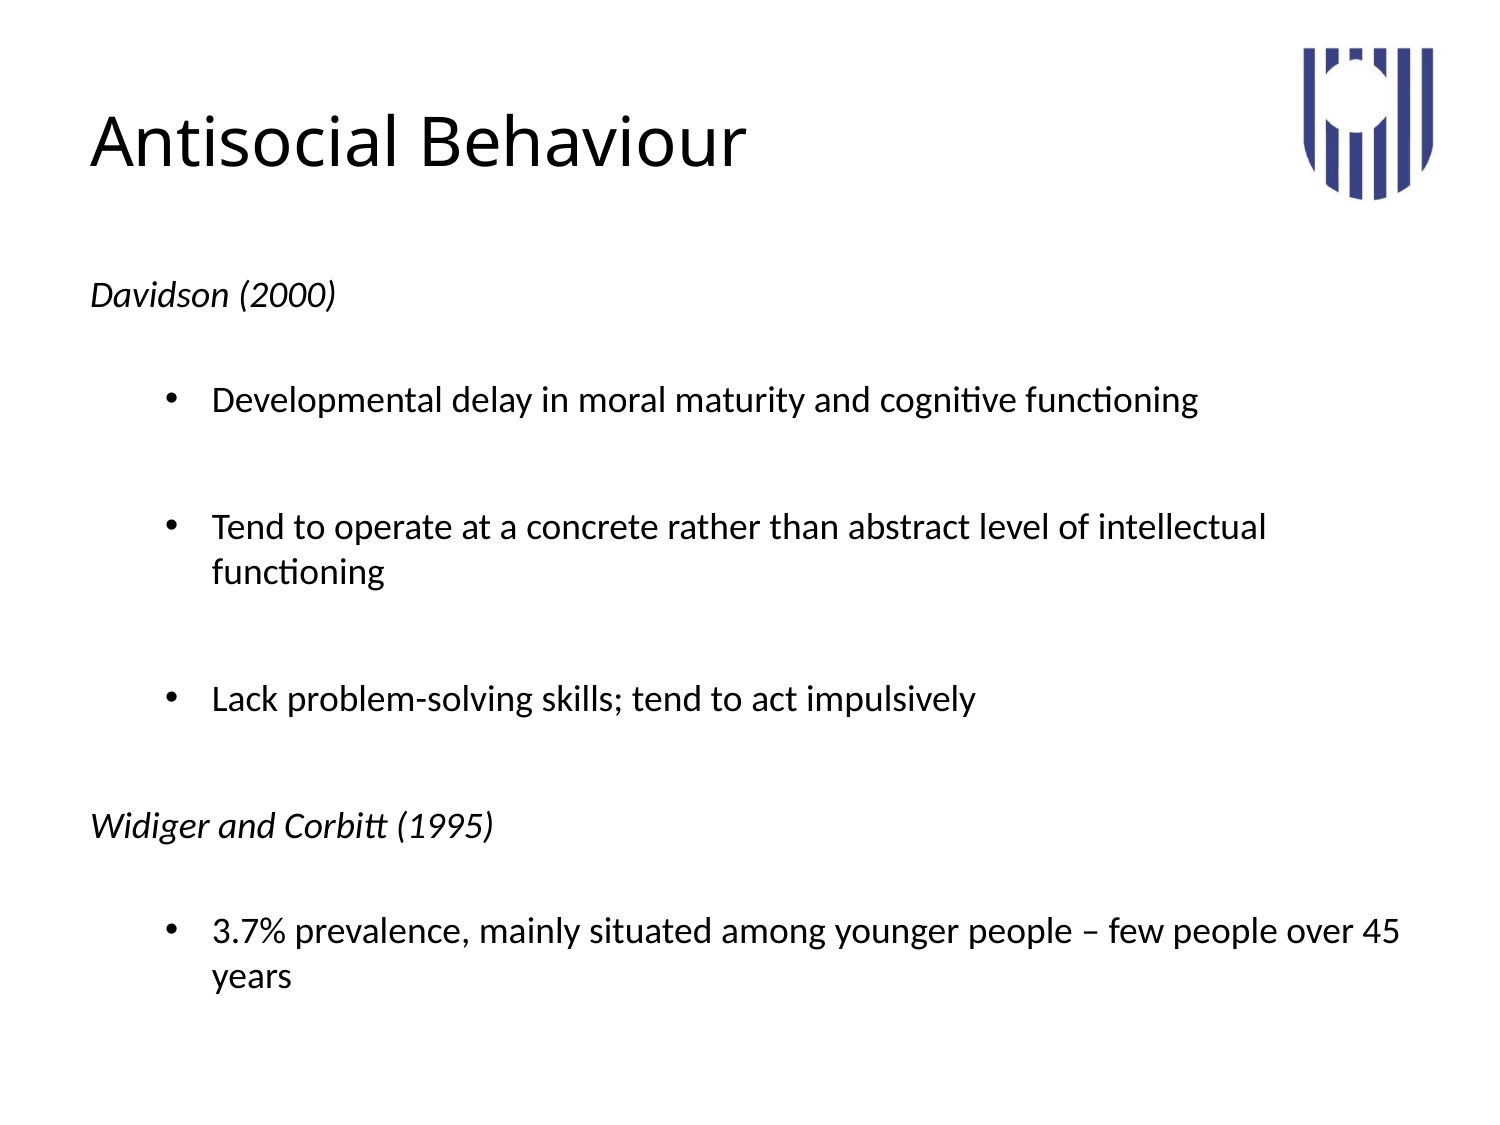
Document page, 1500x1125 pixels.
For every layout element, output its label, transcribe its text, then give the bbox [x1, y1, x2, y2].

picture [1250, 11, 1488, 248]
title Antisocial Behaviour [75, 45, 1425, 233]
list Davidson (2000) Developmental delay in moral maturity and cognitive functioning Tend to operate at a concrete rather than abstract level of intellectual functioning Lack problem-solving skills; tend to act impulsively Widiger and Corbitt (1995) 3.7% prevalence, mainly situated among younger people – few people over 45 years [75, 262, 1425, 1005]
